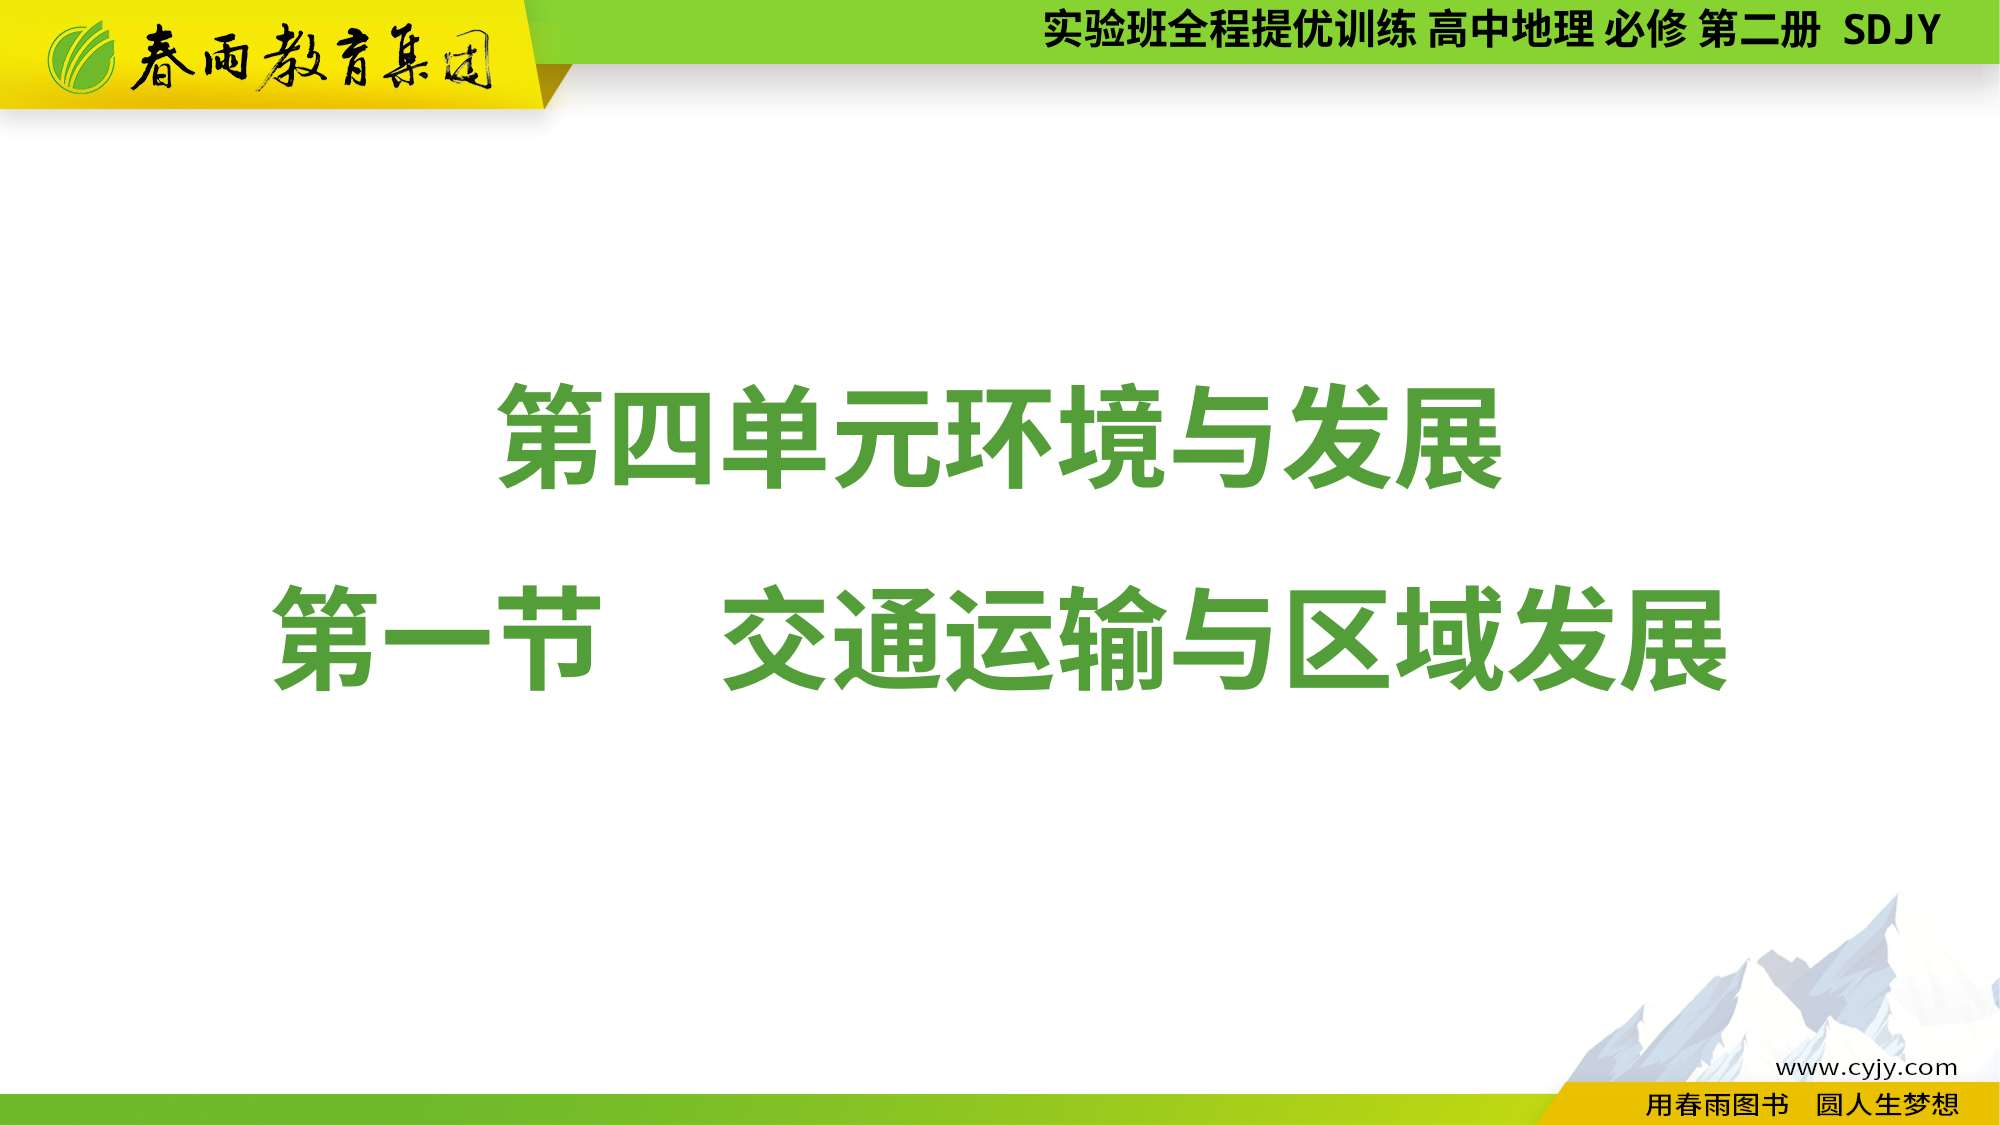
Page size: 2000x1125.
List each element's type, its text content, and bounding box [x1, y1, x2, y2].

picture [0, 0, 2000, 1125]
text_box 第四单元环境与发展 第一节 交通运输与区域发展 [54, 291, 1946, 712]
